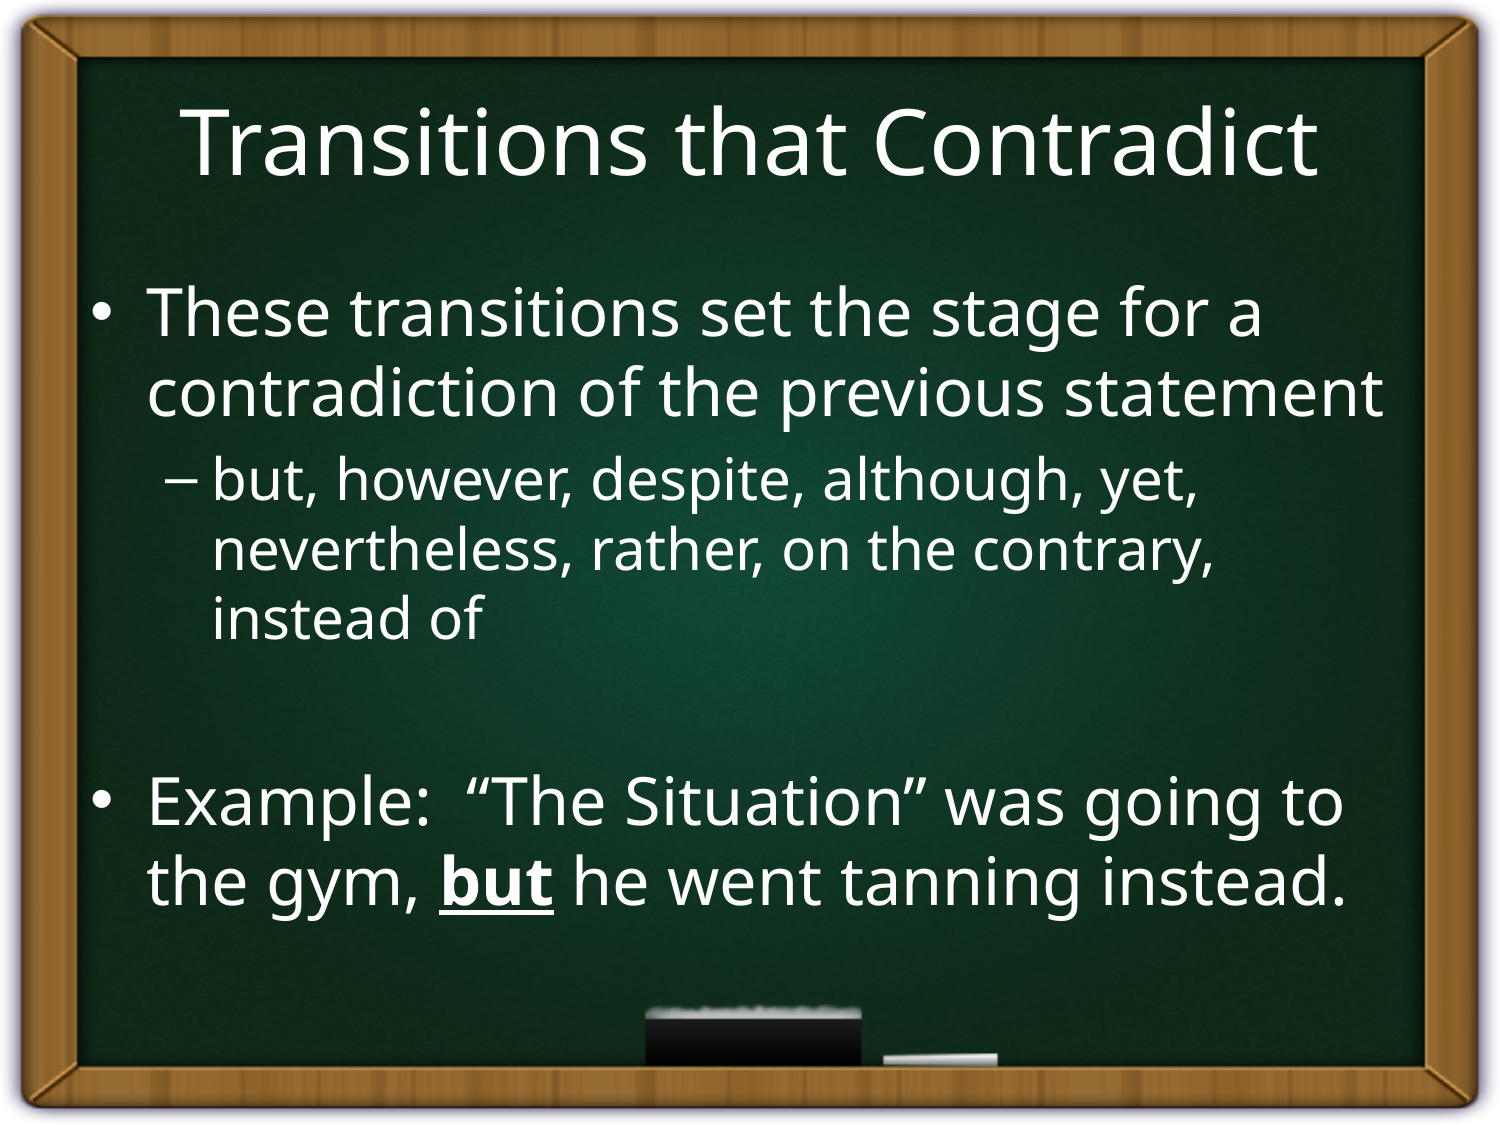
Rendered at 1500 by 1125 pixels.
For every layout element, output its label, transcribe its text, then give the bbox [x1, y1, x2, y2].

list These transitions set the stage for a contradiction of the previous statement but, however, despite, although, yet, nevertheless, rather, on the contrary, instead of Example: “The Situation” was going to the gym, but he went tanning instead. [75, 262, 1425, 1005]
picture [0, 0, 1500, 1125]
title Transitions that Contradict [75, 45, 1425, 233]
